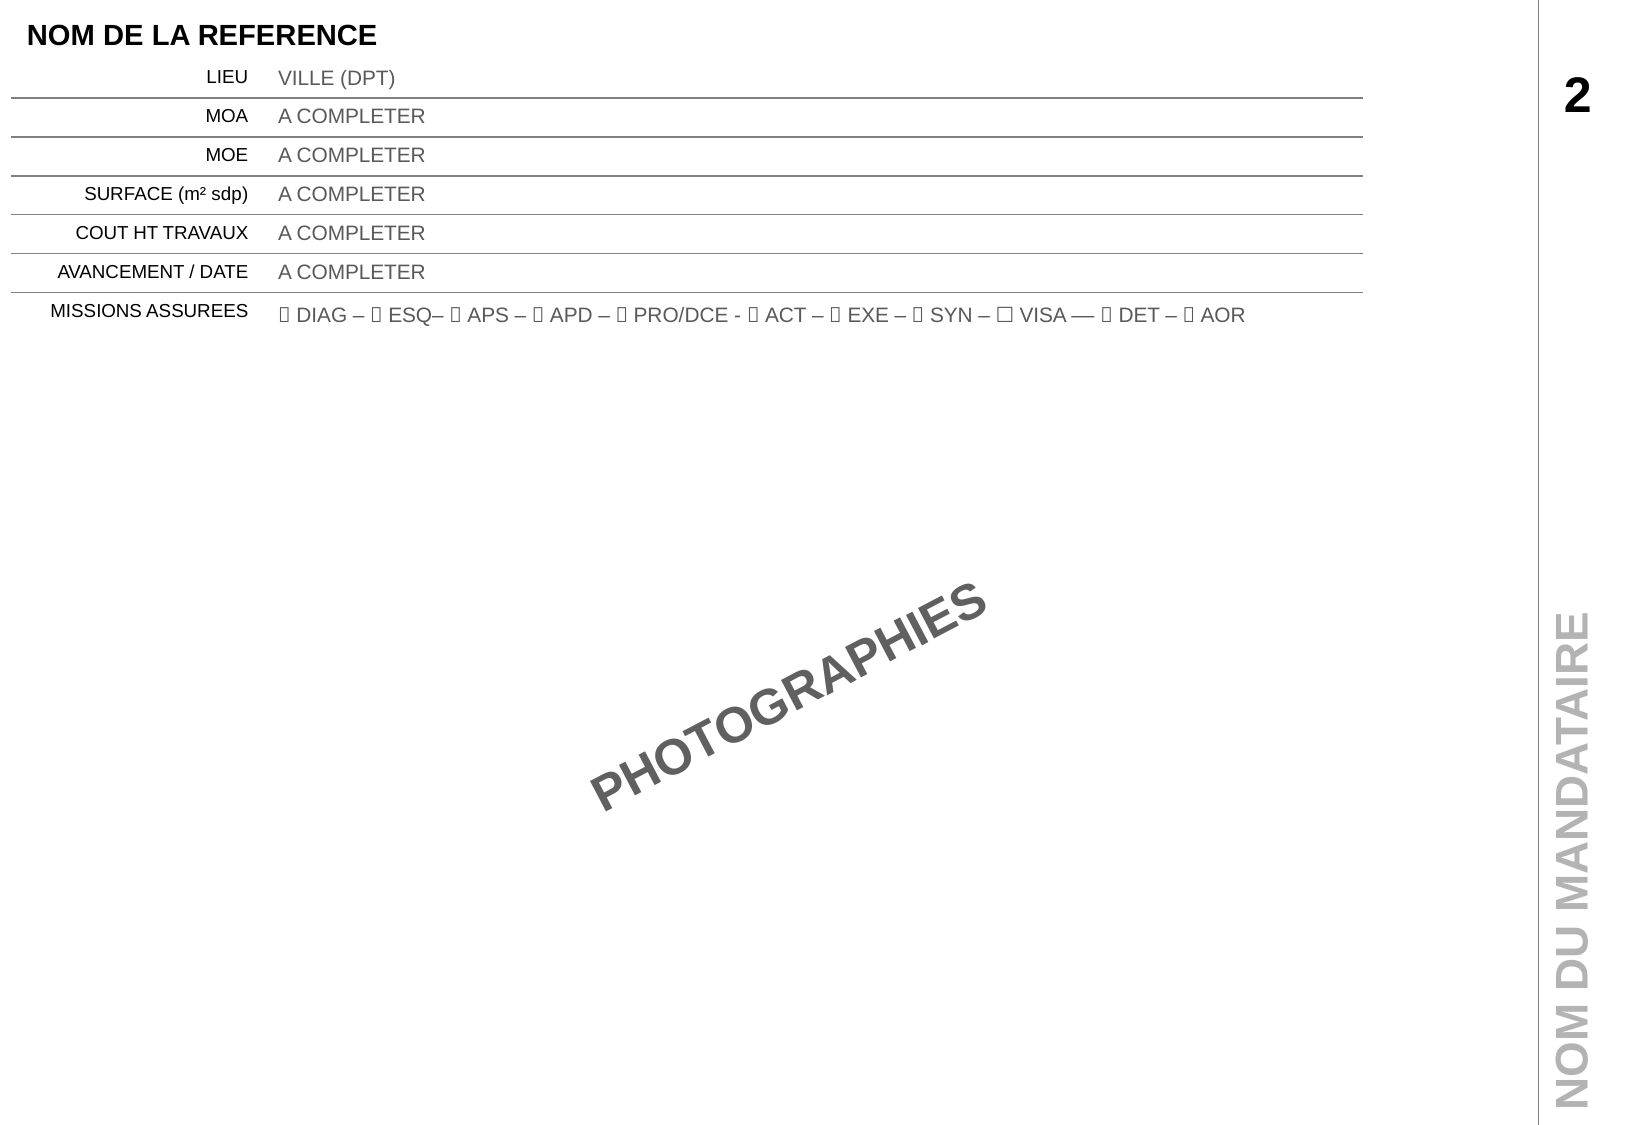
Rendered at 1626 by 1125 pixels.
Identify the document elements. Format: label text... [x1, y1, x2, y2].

table_cell MOA [13, 99, 262, 136]
table_cell A COMPLETER [264, 99, 1362, 136]
table_cell A COMPLETER [264, 215, 1362, 253]
table_cell AVANCEMENT / DATE [13, 254, 262, 292]
text_box 2 [1542, 55, 1614, 131]
table_cell MOE [13, 138, 262, 175]
text_box PHOTOGRAPHIES [274, 403, 1317, 1014]
table_cell VILLE (DPT) [264, 62, 1362, 97]
table_cell MISSIONS ASSUREES [13, 293, 262, 358]
table_cell A COMPLETER [264, 177, 1362, 214]
table_cell COUT HT TRAVAUX [13, 215, 262, 253]
table_cell LIEU [13, 60, 262, 97]
text_box NOM DU MANDATAIRE [1539, 0, 1625, 1125]
table_cell SURFACE (m² sdp) [13, 177, 262, 214]
table_cell  DIAG –  ESQ–  APS –  APD –  PRO/DCE -  ACT –  EXE –  SYN – ☐ VISA ––  DET –  AOR [264, 293, 1362, 358]
table_cell A COMPLETER [264, 138, 1362, 175]
table_header NOM DE LA REFERENCE [13, 12, 1362, 58]
table_cell A COMPLETER [264, 254, 1362, 292]
